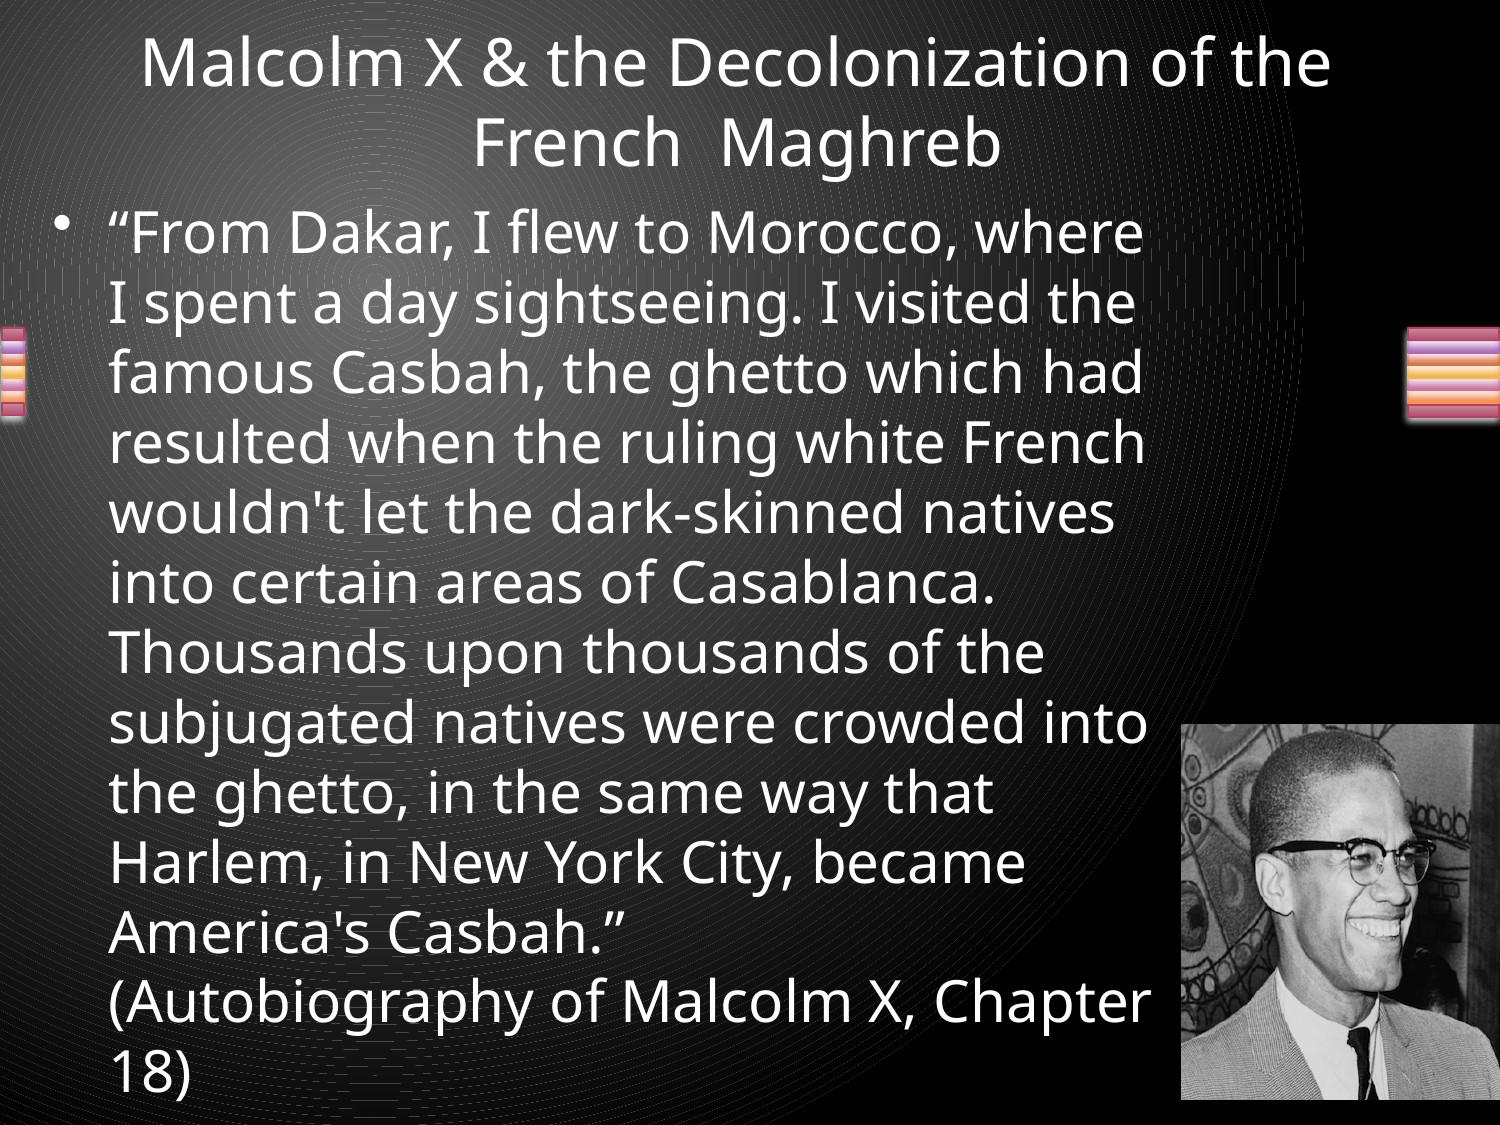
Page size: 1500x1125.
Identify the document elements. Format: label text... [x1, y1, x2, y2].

title Malcolm X & the Decolonization of the French Maghreb [75, 0, 1400, 188]
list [1181, 724, 1500, 1101]
list “From Dakar, I flew to Morocco, where I spent a day sightseeing. I visited the famous Casbah, the ghetto which had resulted when the ruling white French wouldn't let the dark-skinned natives into certain areas of Casablanca. Thousands upon thousands of the subjugated natives were crowded into the ghetto, in the same way that Harlem, in New York City, became America's Casbah.” (Autobiography of Malcolm X, Chapter 18) [37, 187, 1188, 1038]
